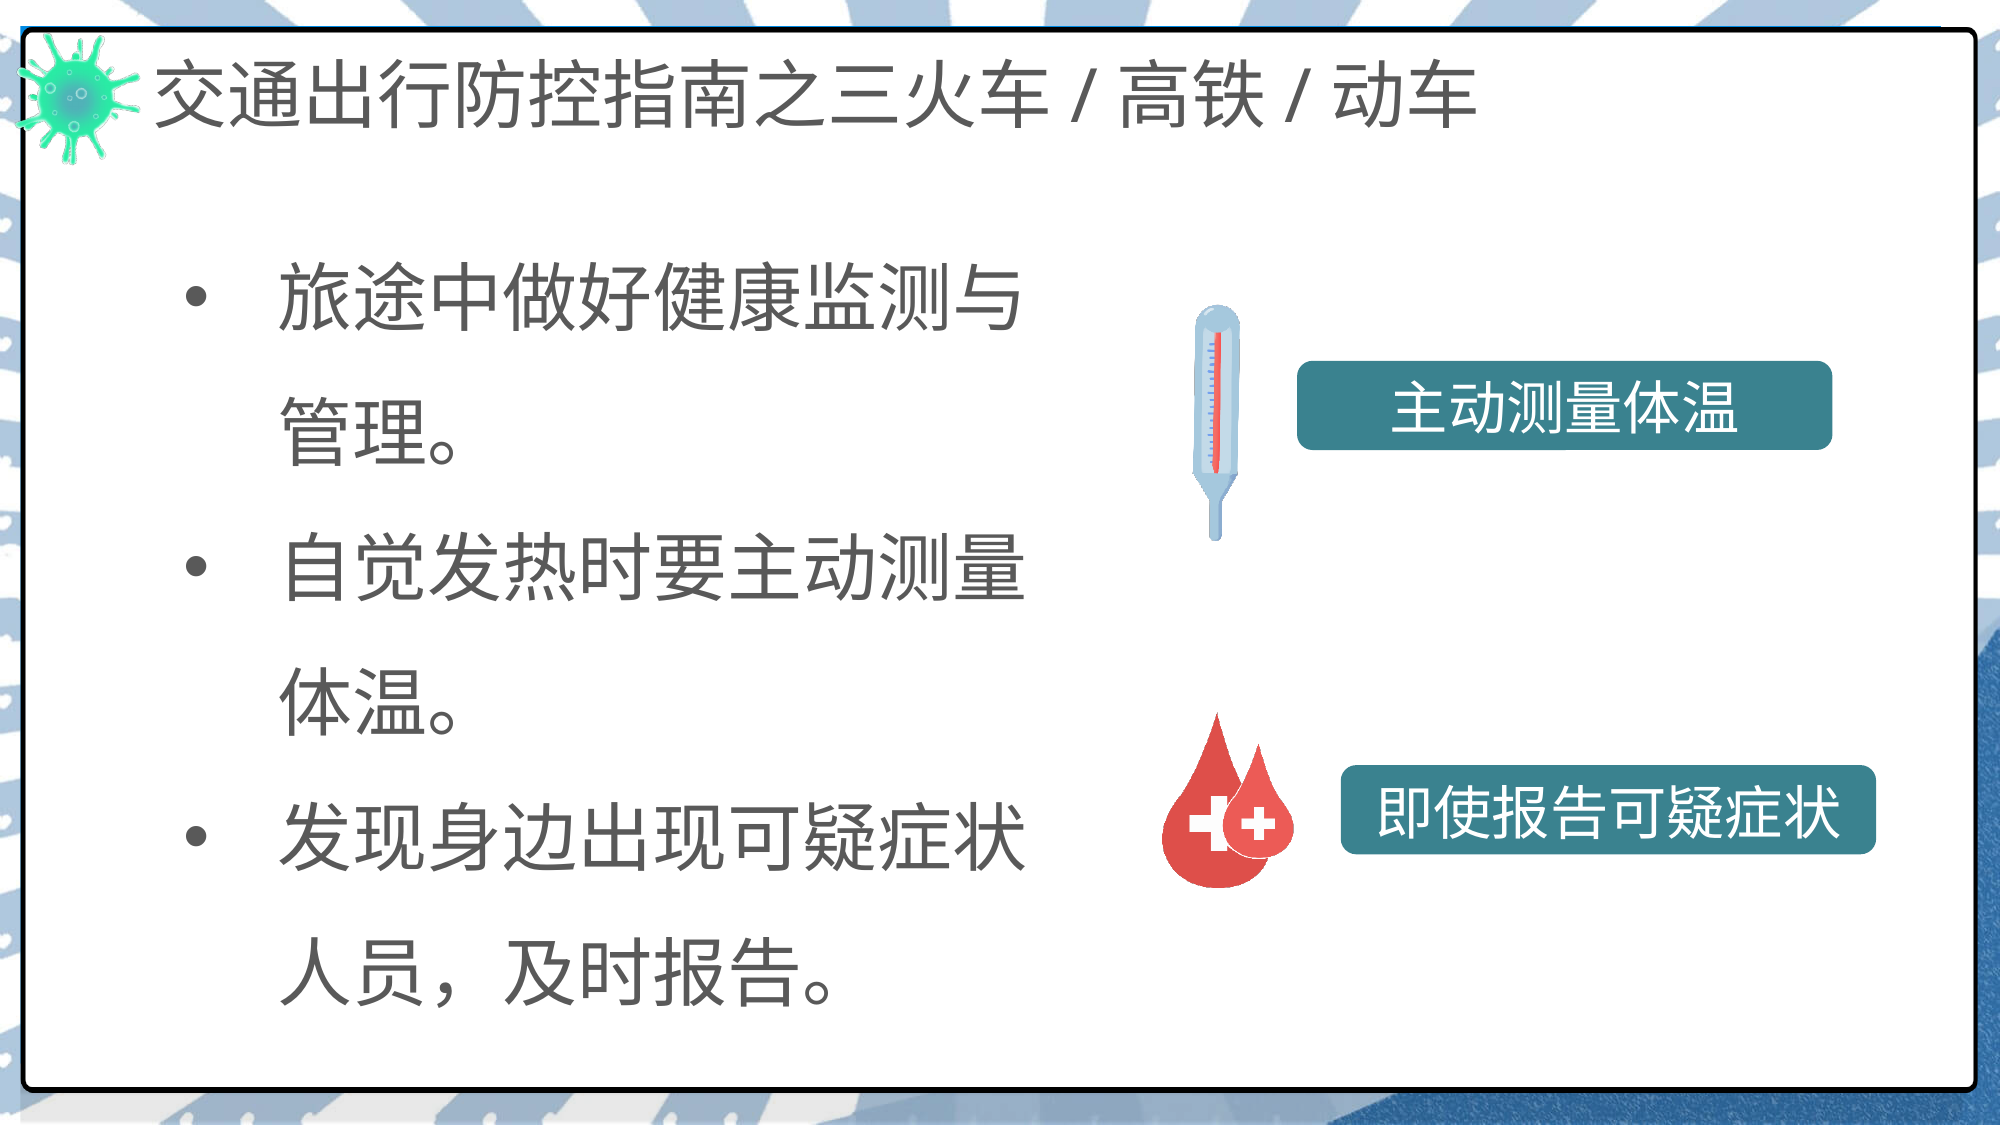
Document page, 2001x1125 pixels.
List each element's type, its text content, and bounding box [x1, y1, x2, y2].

text_box [1399, 443, 1830, 451]
text_box 主动测量体温 [1399, 371, 1847, 443]
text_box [0, 19, 1652, 168]
text_box 旅途中做好健康监测与管理。 自觉发热时要主动测量体温。 发现身边出现可疑症状人员，及时报告。 [168, 198, 1080, 1023]
text_box [1440, 847, 1874, 855]
text_box [1399, 360, 1832, 371]
picture [0, 0, 2000, 1125]
text_box 即使报告可疑症状 [1440, 775, 1891, 847]
text_box [1440, 765, 1875, 775]
